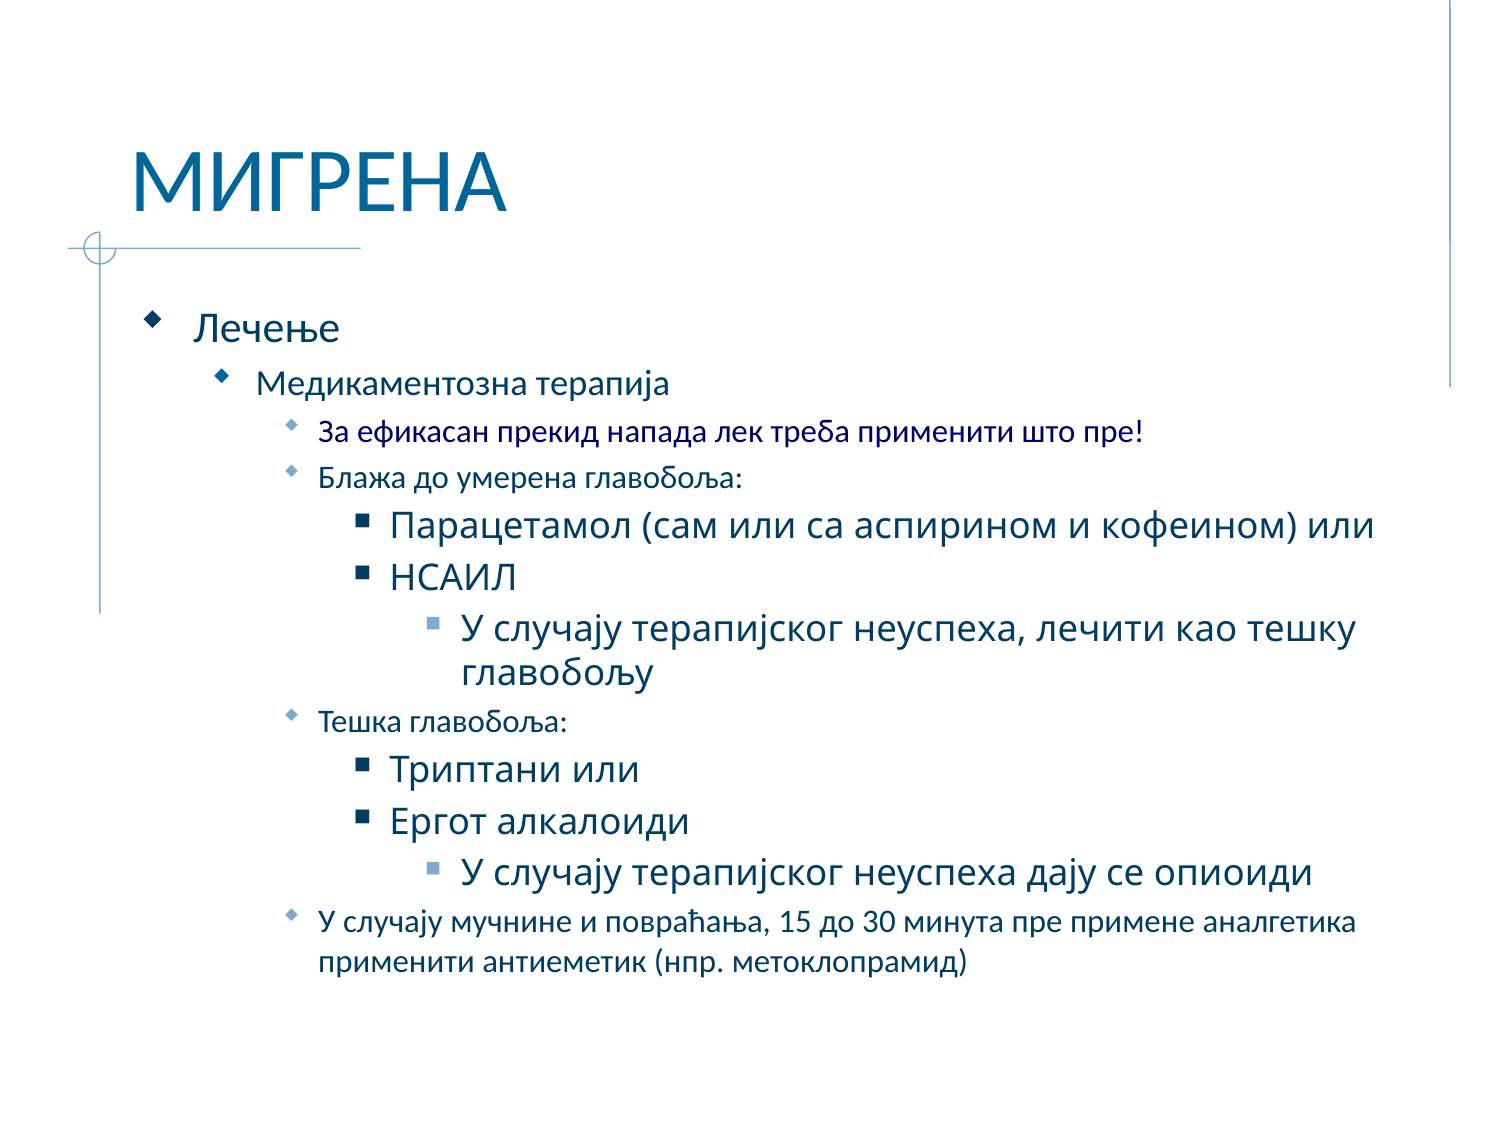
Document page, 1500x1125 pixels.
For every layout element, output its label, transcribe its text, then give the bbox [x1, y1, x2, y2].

list Лечење Медикаментозна терапија За ефикасан прекид напада лек треба применити што пре! Блажа до умерена главобоља: Парацетамол (сам или са аспирином и кофеином) или НСАИЛ У случају терапијског неуспеха, лечити као тешку главобољу Тешка главобоља: Триптани или Ергот алкалоиди У случају терапијског неуспеха дају се опиоиди У случају мучнине и повраћања, 15 до 30 минута пре примене аналгетика применити антиеметик (нпр. метоклопрамид) [124, 290, 1400, 1026]
title МИГРЕНА [113, 49, 1436, 238]
